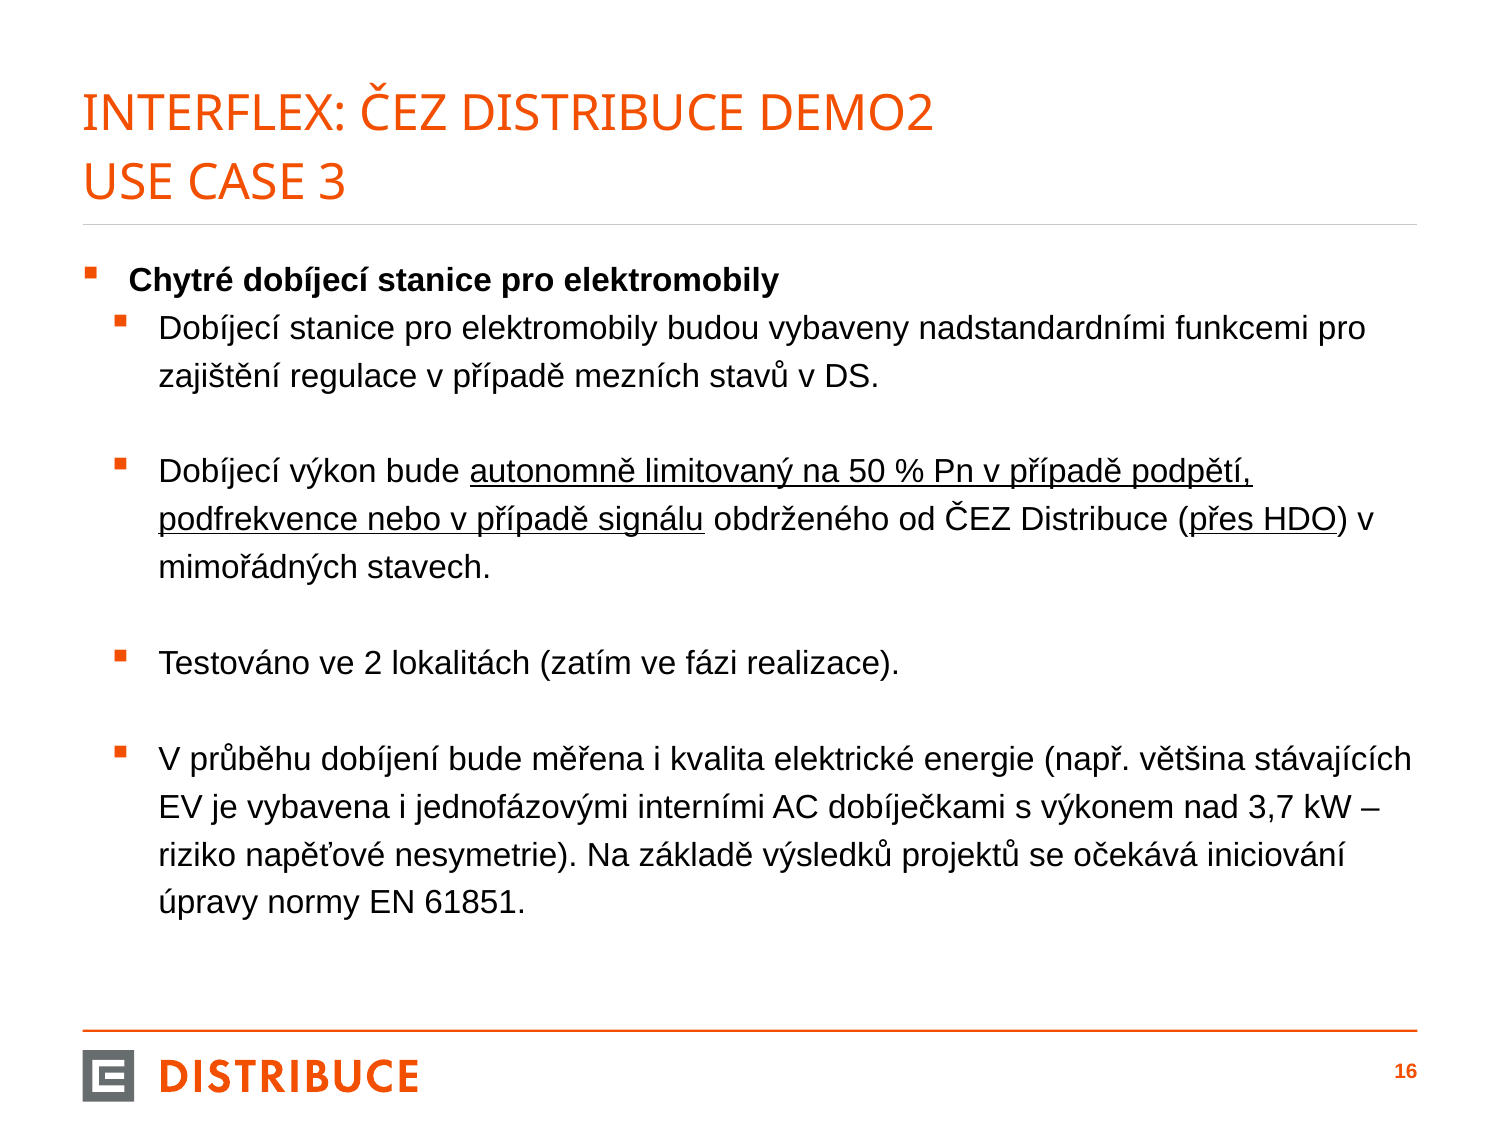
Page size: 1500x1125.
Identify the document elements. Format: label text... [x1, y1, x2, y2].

text_box Chytré dobíjecí stanice pro elektromobily Dobíjecí stanice pro elektromobily budou vybaveny nadstandardními funkcemi pro zajištění regulace v případě mezních stavů v DS. Dobíjecí výkon bude autonomně limitovaný na 50 % Pn v případě podpětí, podfrekvence nebo v případě signálu obdrženého od ČEZ Distribuce (přes HDO) v mimořádných stavech. Testováno ve 2 lokalitách (zatím ve fázi realizace). V průběhu dobíjení bude měřena i kvalita elektrické energie (např. většina stávajících EV je vybavena i jednofázovými interními AC dobíječkami s výkonem nad 3,7 kW – riziko napěťové nesymetrie). Na základě výsledků projektů se očekává iniciování úpravy normy EN 61851. [81, 249, 1433, 1003]
title Interflex: ČEZ Distribuce DEMO2 Use Case 3 [82, 71, 1418, 211]
slide_number 15 [1366, 1044, 1418, 1097]
